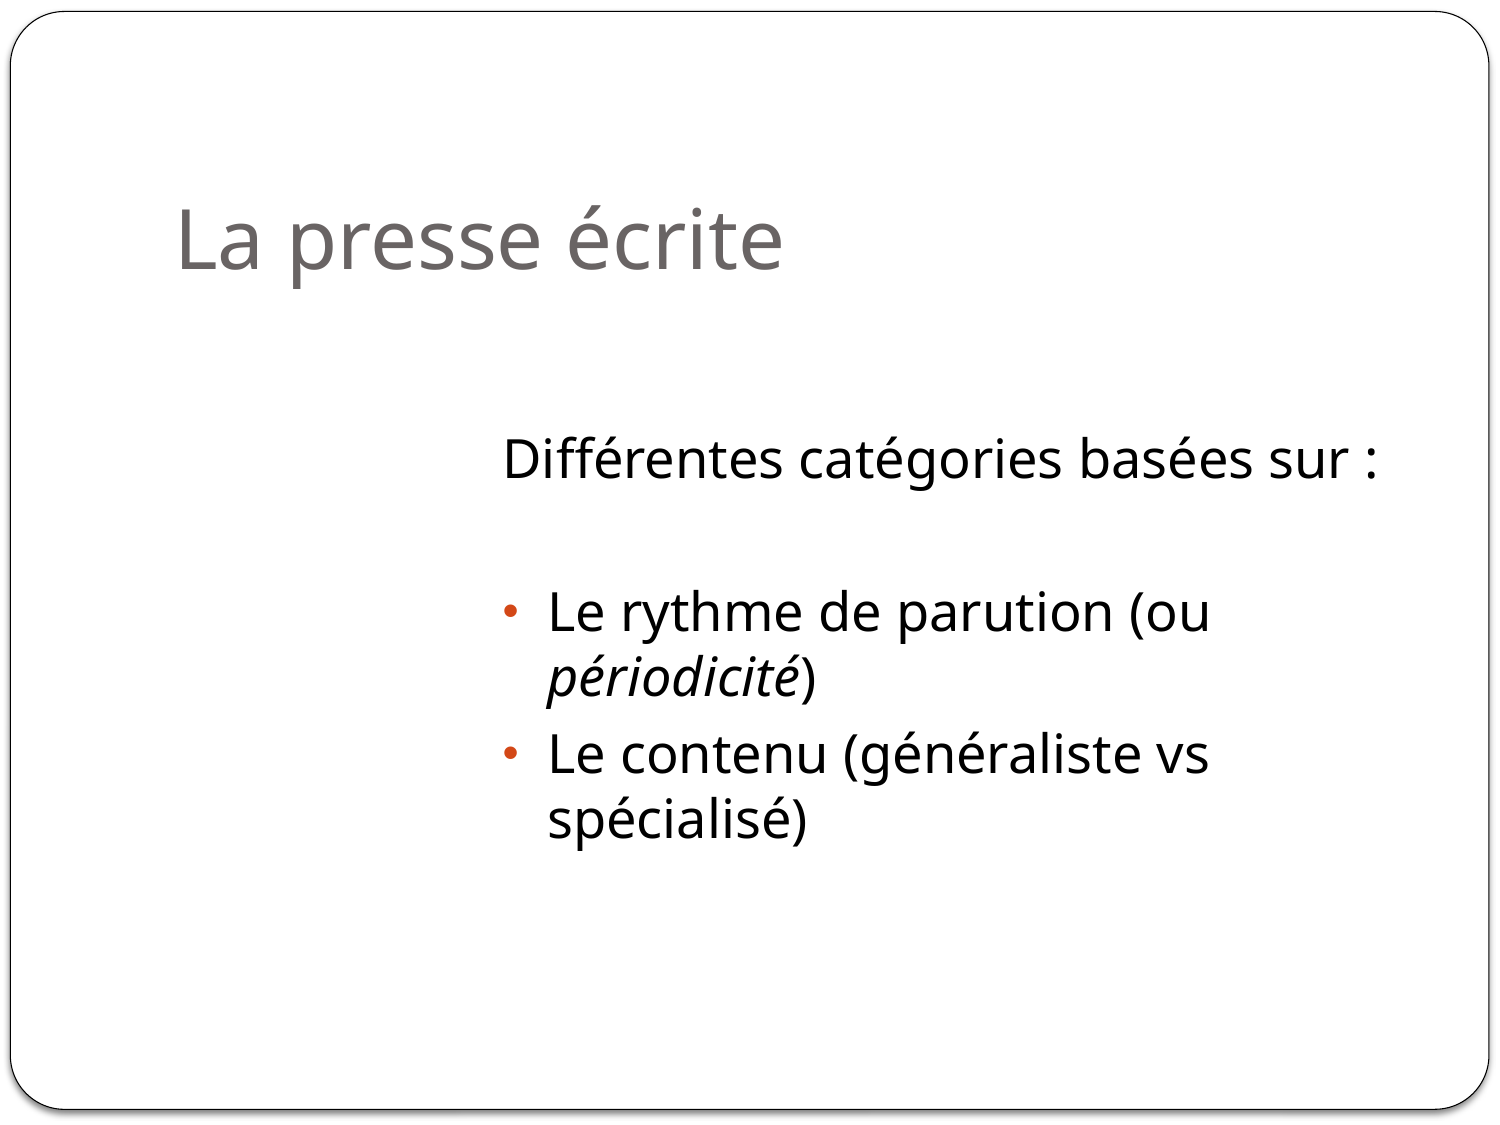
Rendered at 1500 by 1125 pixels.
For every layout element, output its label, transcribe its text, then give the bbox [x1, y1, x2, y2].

list Différentes catégories basées sur : Le rythme de parution (ou périodicité) Le contenu (généraliste vs spécialisé) [487, 262, 1426, 1001]
title La presse écrite [159, 113, 1435, 302]
